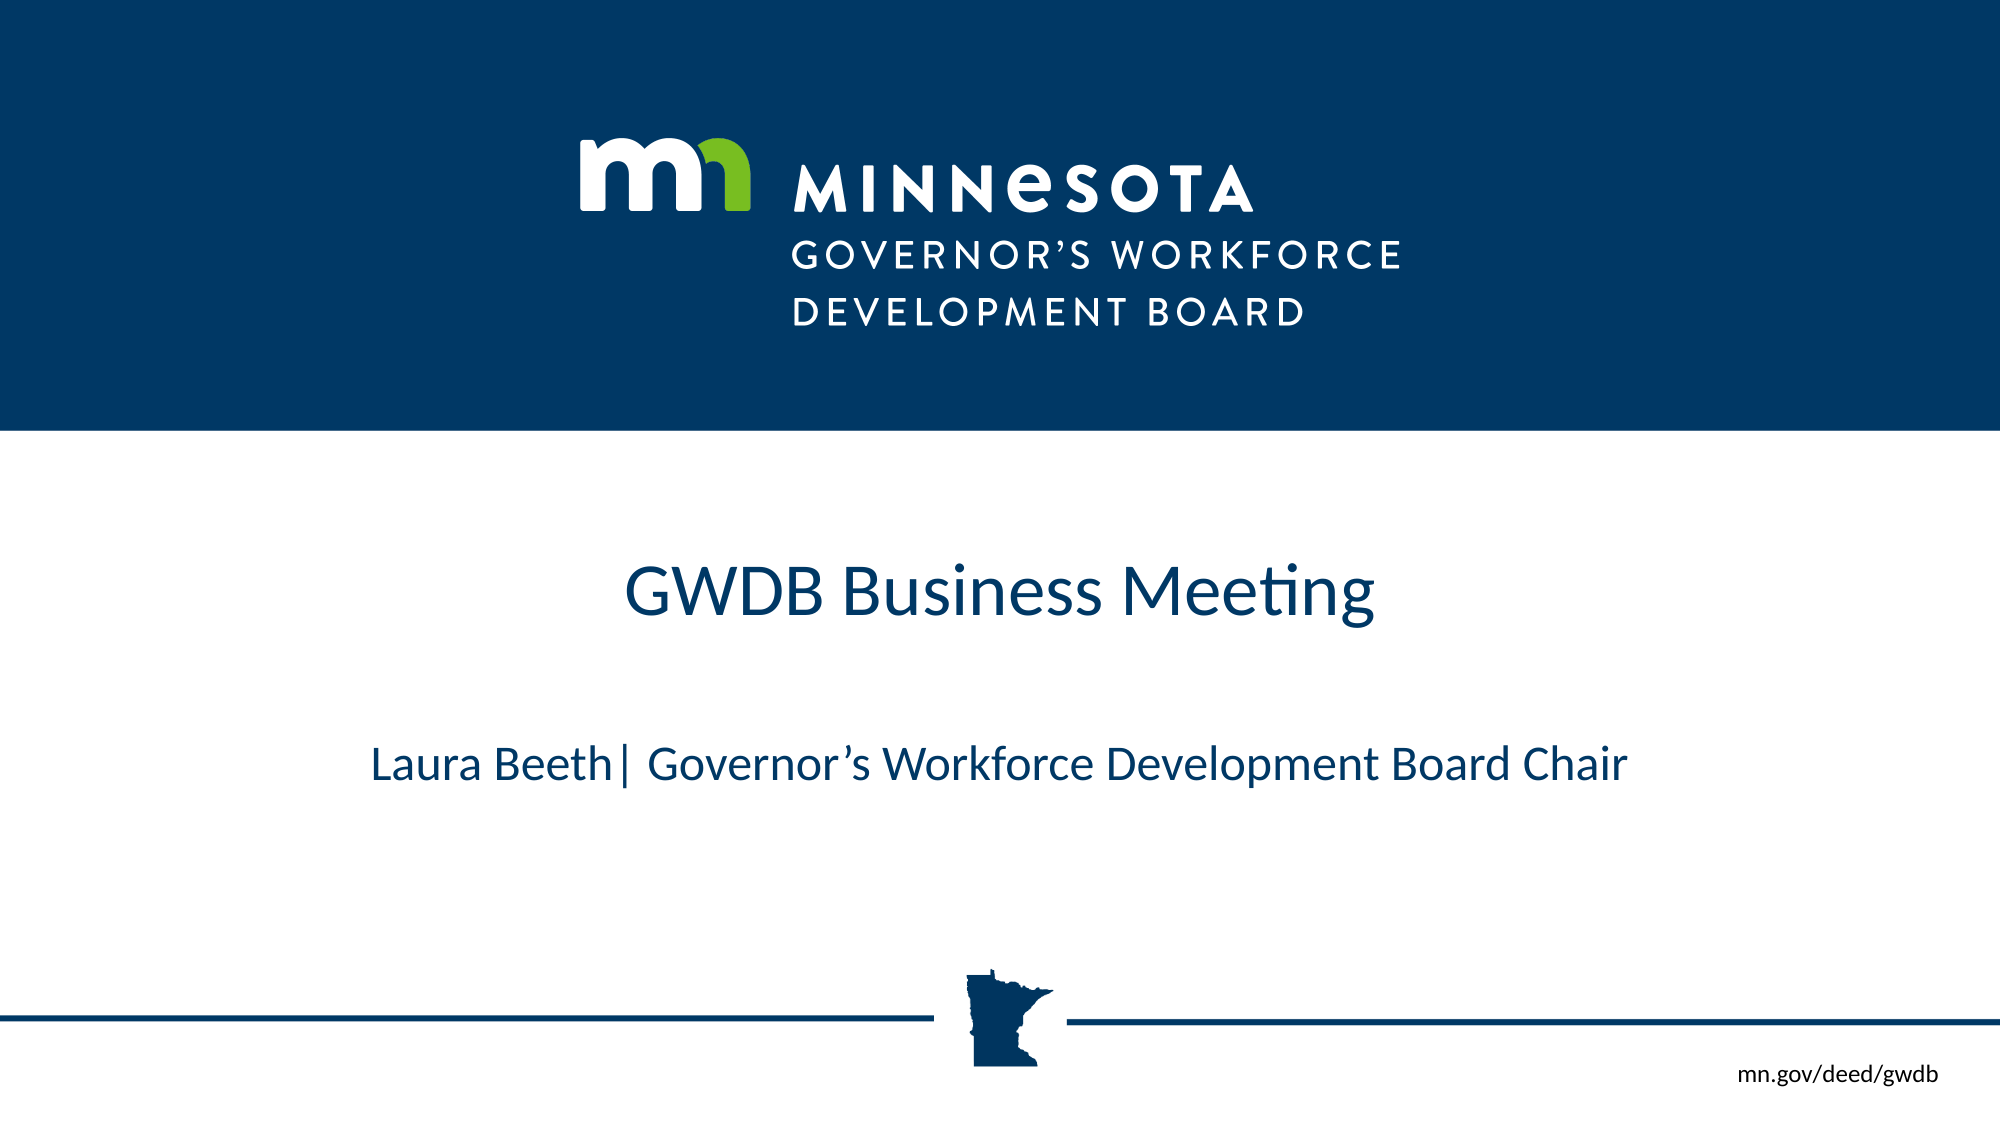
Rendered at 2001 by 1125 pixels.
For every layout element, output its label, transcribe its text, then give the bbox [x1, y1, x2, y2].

list Laura Beeth| Governor’s Workforce Development Board Chair [137, 722, 1863, 840]
title GWDB Business Meeting [43, 484, 1957, 697]
picture [0, 0, 2000, 1125]
footer mn.gov/deed/gwdb [1037, 1042, 1955, 1103]
